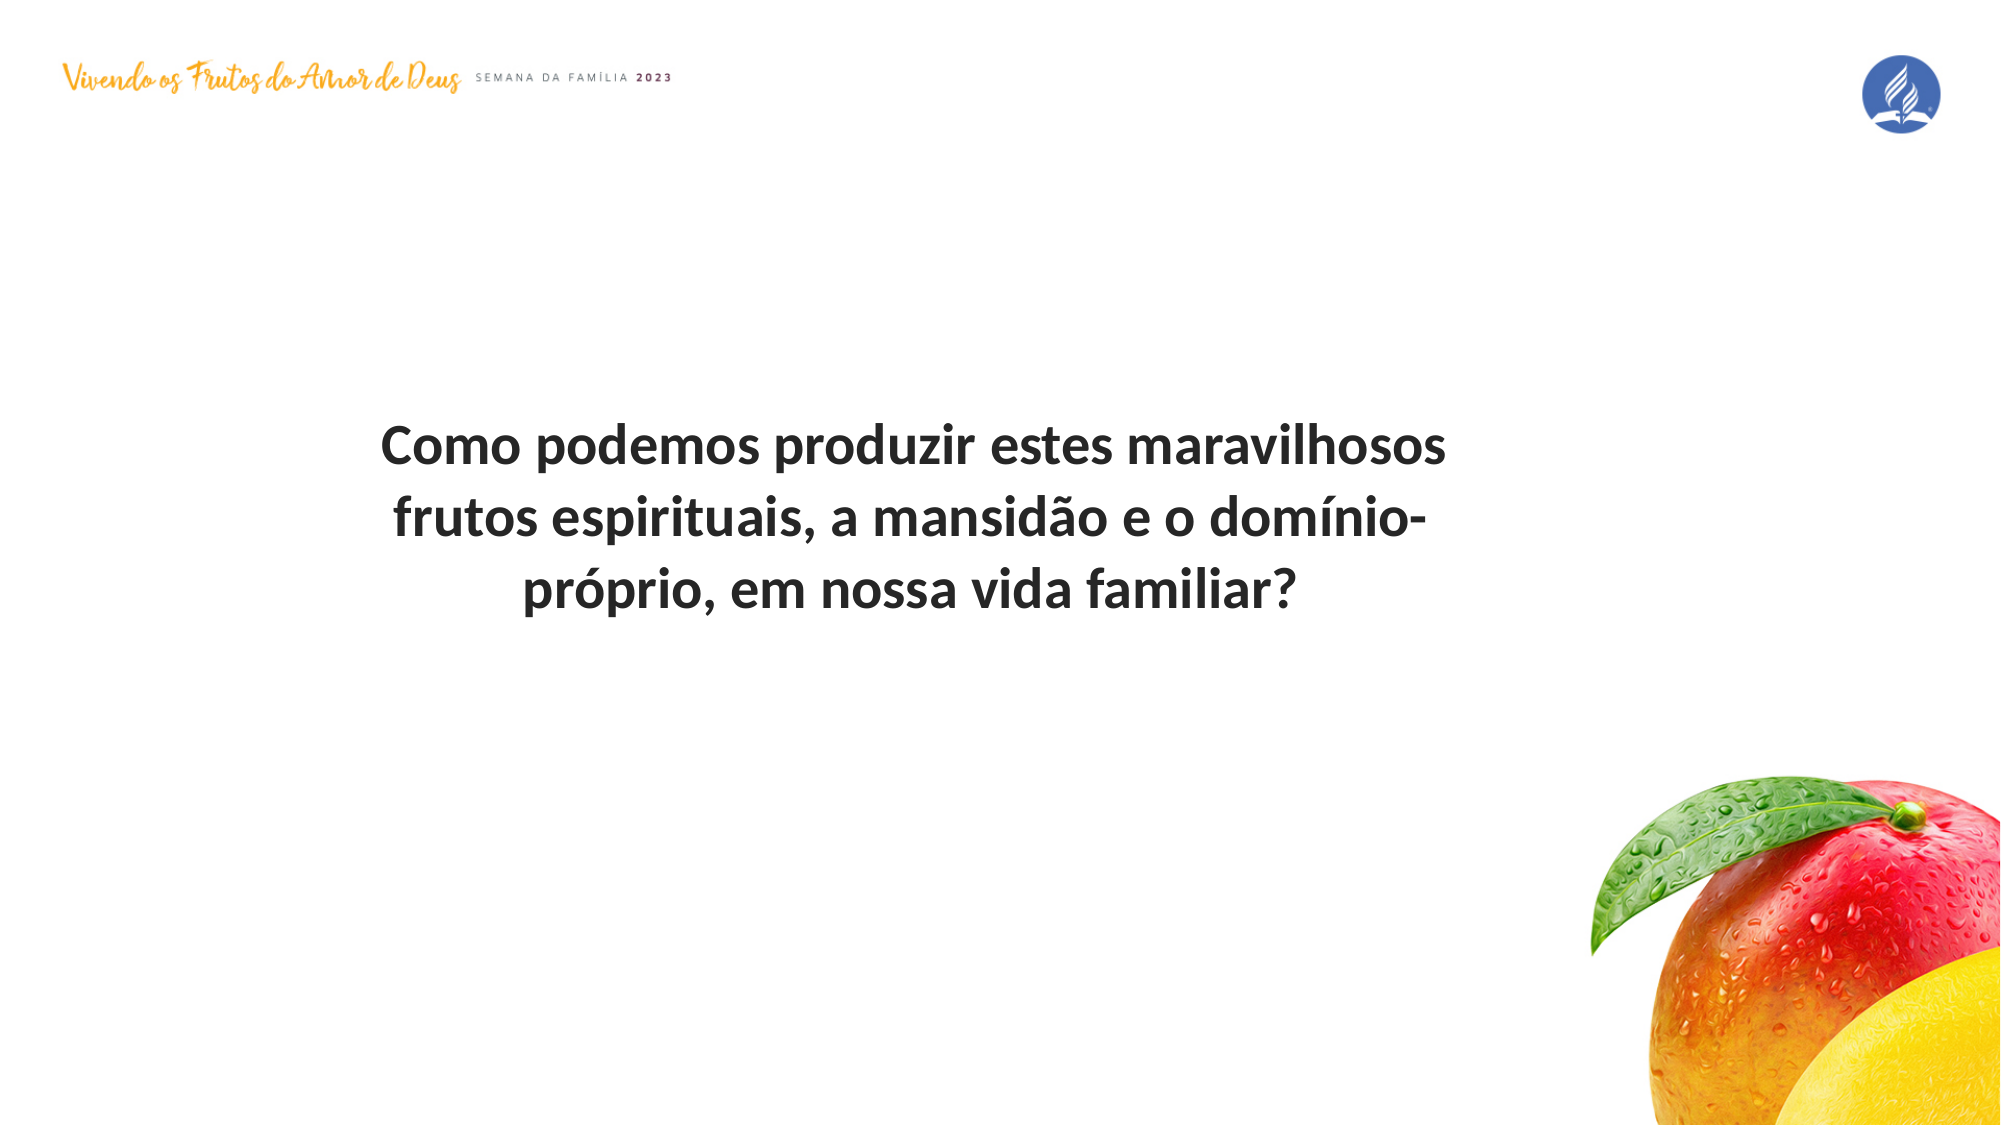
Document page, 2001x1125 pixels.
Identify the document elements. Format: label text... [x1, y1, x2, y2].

picture [0, 0, 2001, 1125]
text_box Como podemos produzir estes maravilhosos frutos espirituais, a mansidão e o domínio-próprio, em nossa vida familiar? [290, 397, 1570, 628]
